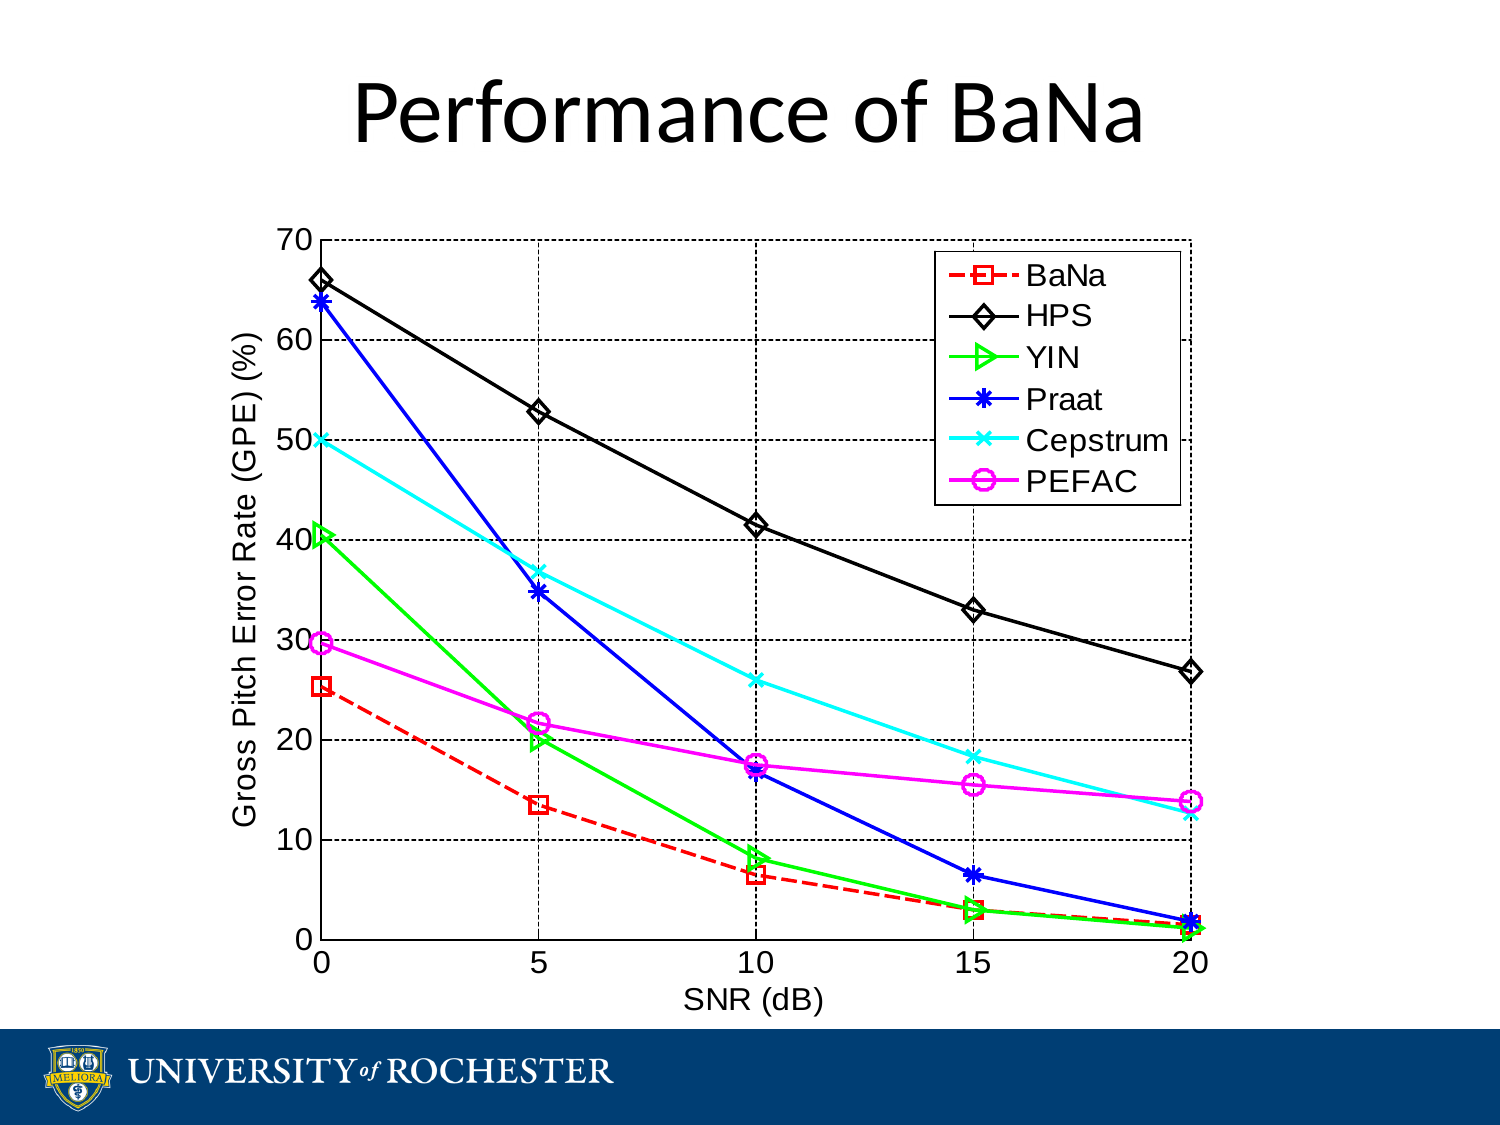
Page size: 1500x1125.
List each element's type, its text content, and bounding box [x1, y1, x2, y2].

picture [0, 174, 1500, 1125]
title Performance of BaNa [112, 12, 1388, 201]
